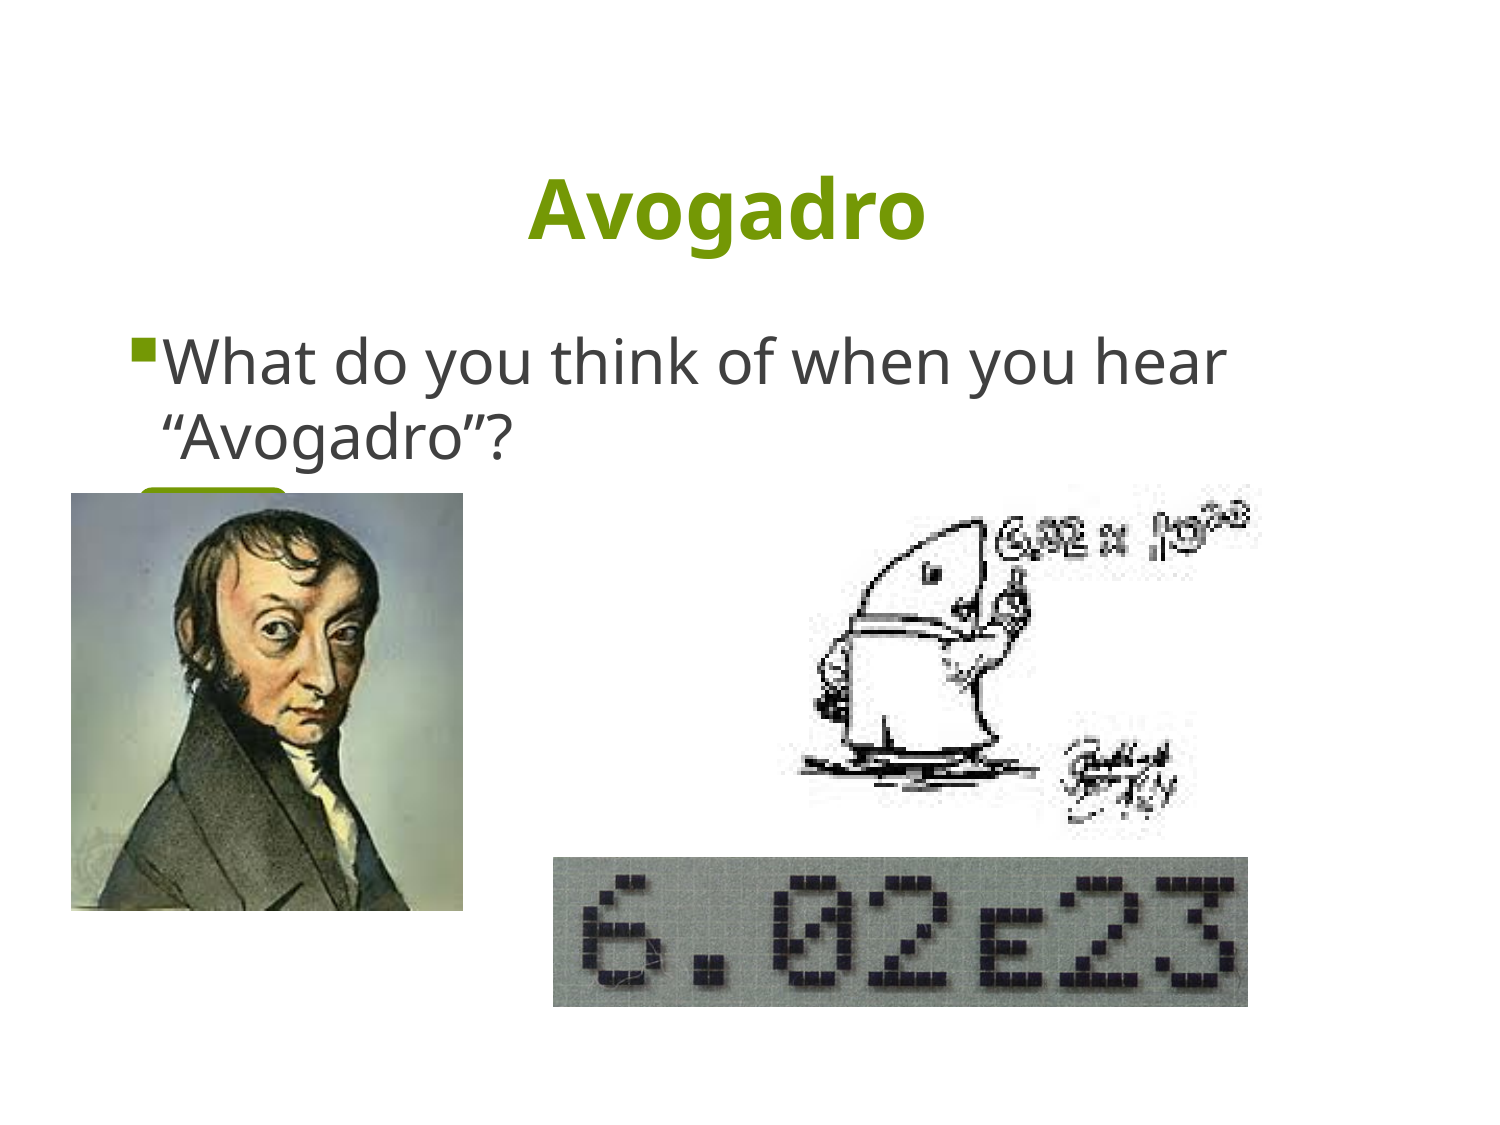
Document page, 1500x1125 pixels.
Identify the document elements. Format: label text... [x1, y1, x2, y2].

title Avogadro [323, 76, 1135, 264]
list What do you think of when you hear “Avogadro”? [110, 314, 1374, 1040]
picture [70, 493, 464, 912]
picture [552, 451, 1292, 1007]
